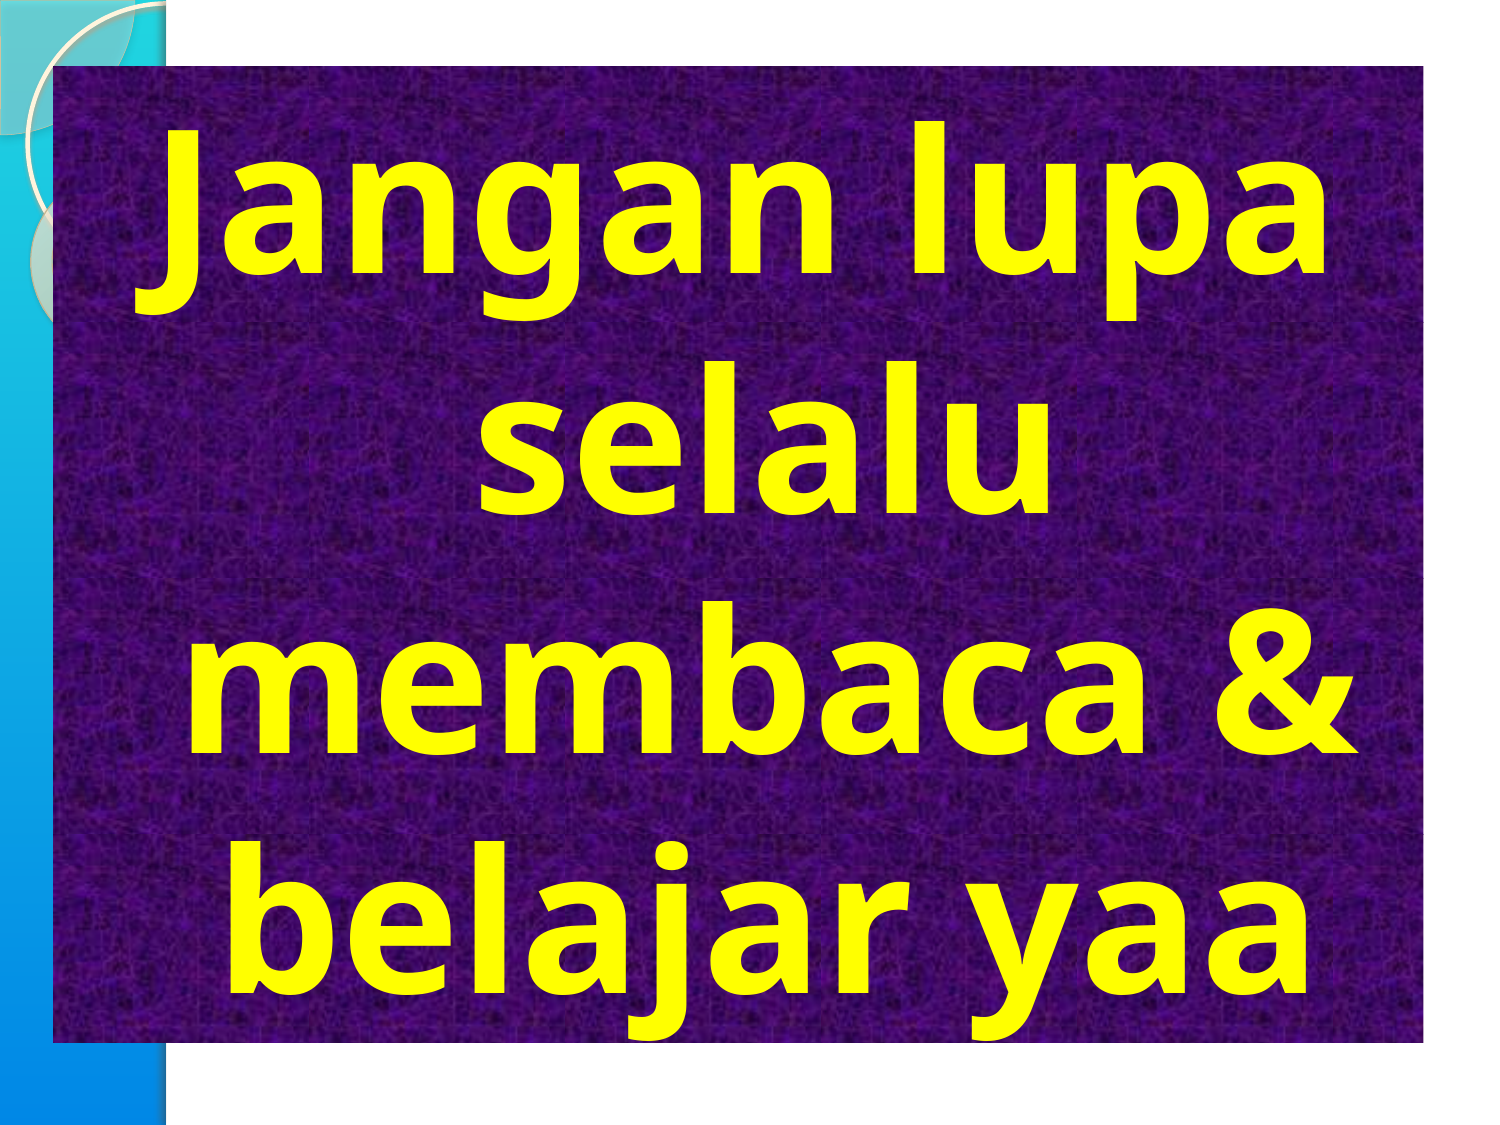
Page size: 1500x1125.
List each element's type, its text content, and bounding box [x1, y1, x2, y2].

list Jangan lupa selalu membaca & belajar yaa … [53, 66, 1424, 1043]
